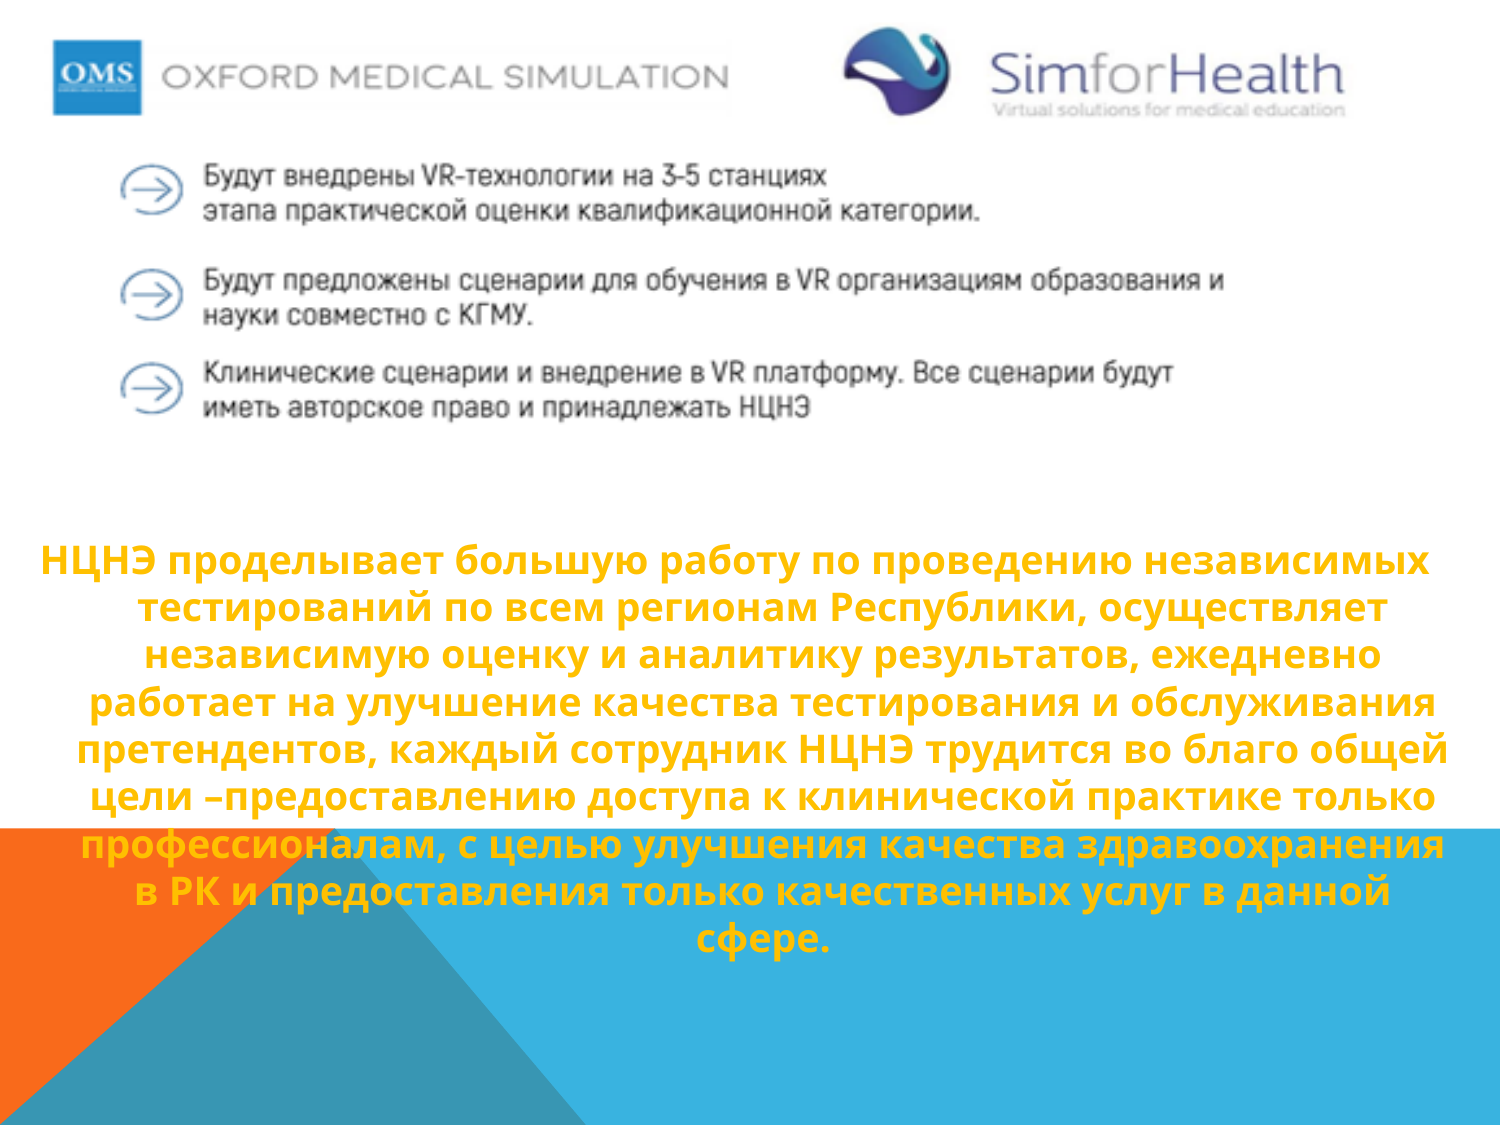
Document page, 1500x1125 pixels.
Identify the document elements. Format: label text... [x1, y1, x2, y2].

picture [41, 18, 1377, 469]
list НЦНЭ проделывает большую работу по проведению независимых тестирований по всем регионам Республики, осуществляет независимую оценку и аналитику результатов, ежедневно работает на улучшение качества тестирования и обслуживания претендентов, каждый сотрудник НЦНЭ трудится во благо общей цели –предоставлению доступа к клинической практике только профессионалам, с целью улучшения качества здравоохранения в РК и предоставления только качественных услуг в данной сфере. [0, 527, 1471, 1106]
